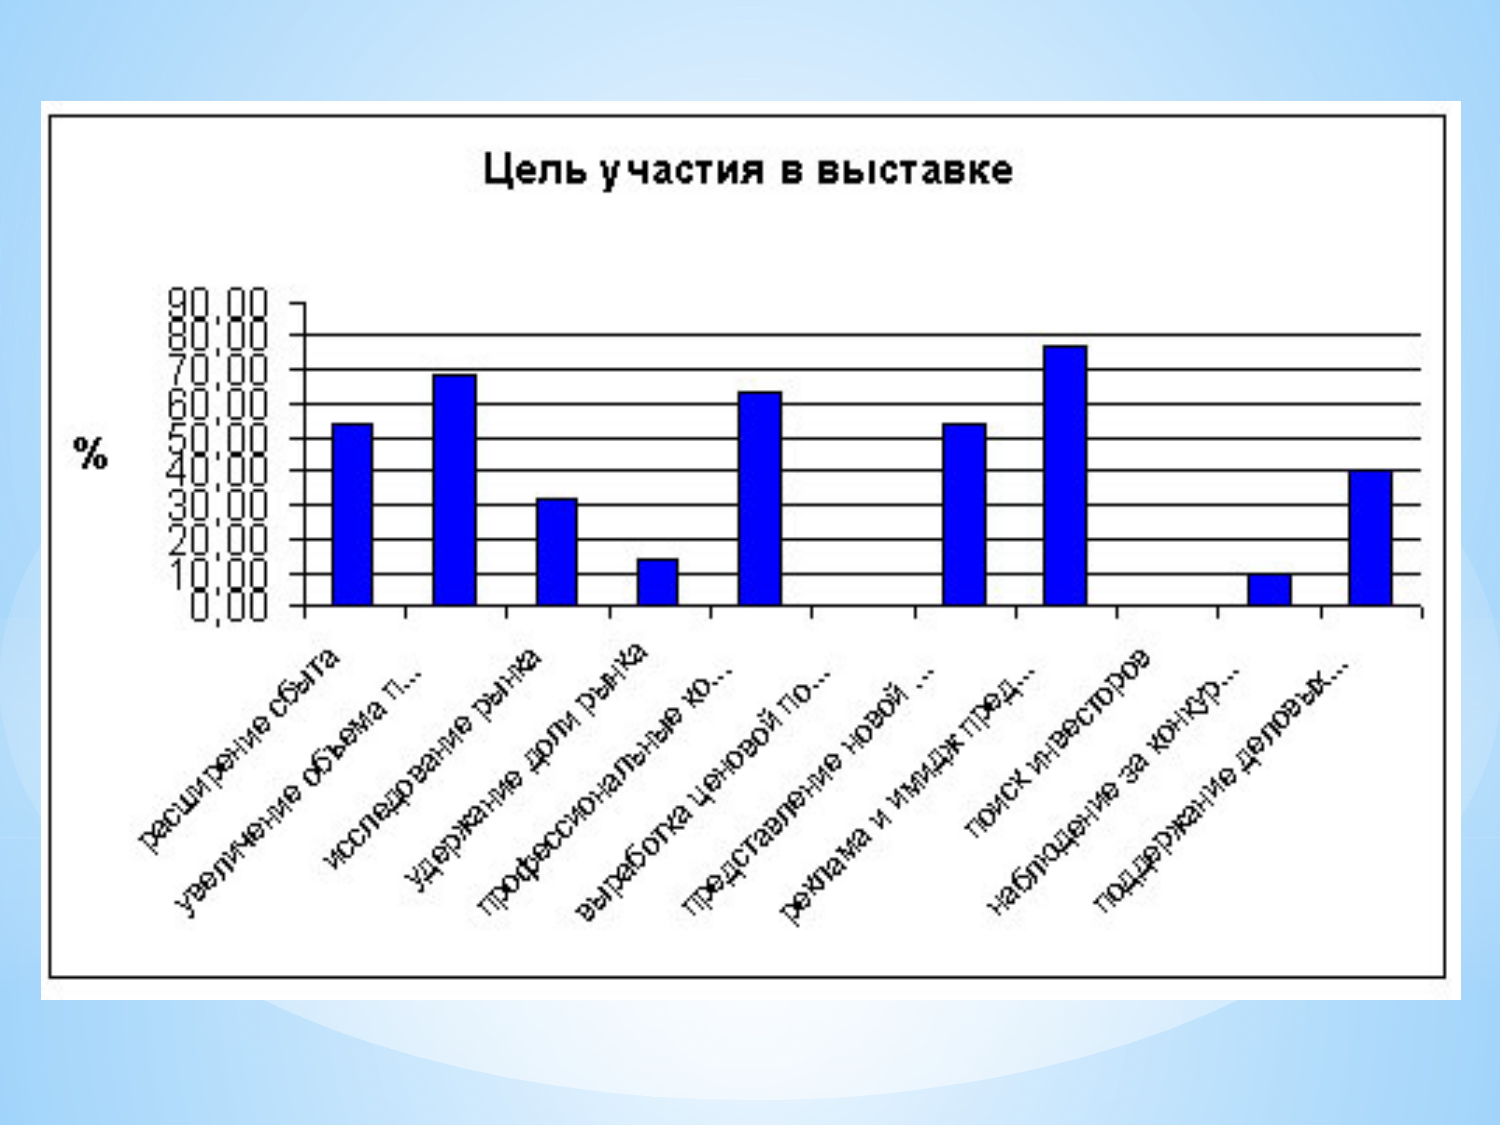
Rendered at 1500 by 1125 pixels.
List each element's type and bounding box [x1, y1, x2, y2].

picture [40, 101, 1461, 1000]
